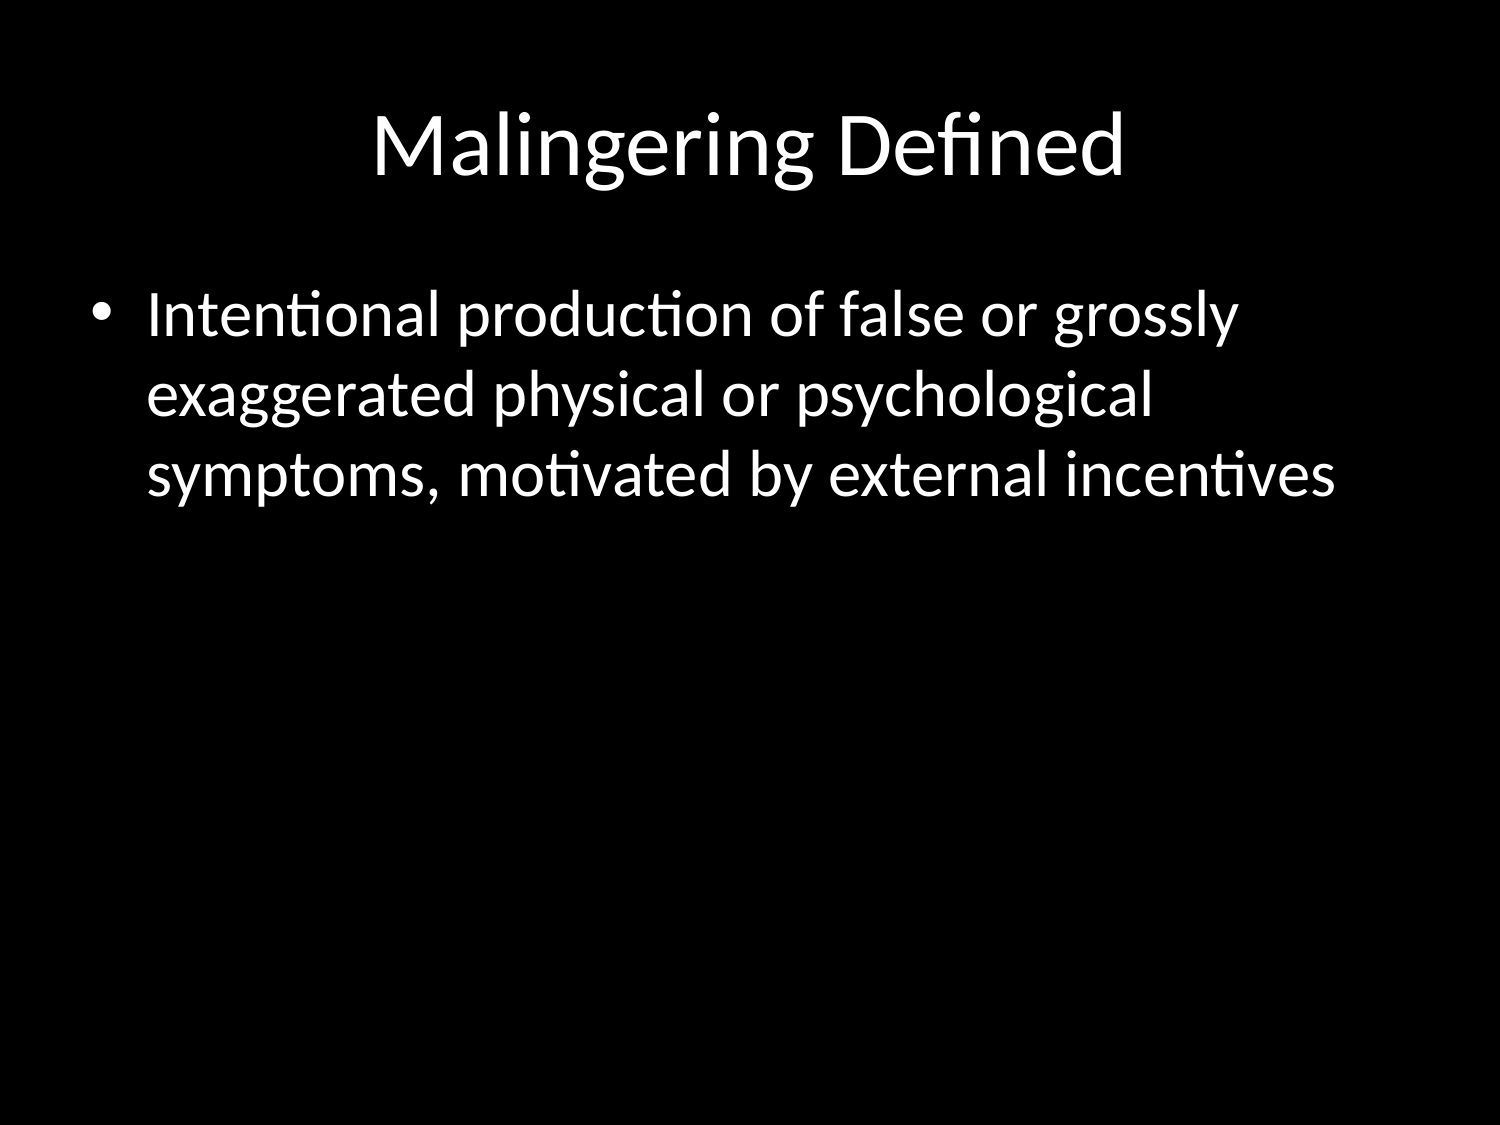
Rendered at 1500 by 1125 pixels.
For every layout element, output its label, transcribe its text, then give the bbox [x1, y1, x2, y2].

list Intentional production of false or grossly exaggerated physical or psychological symptoms, motivated by external incentives [75, 262, 1425, 1005]
title Malingering Defined [75, 45, 1425, 233]
